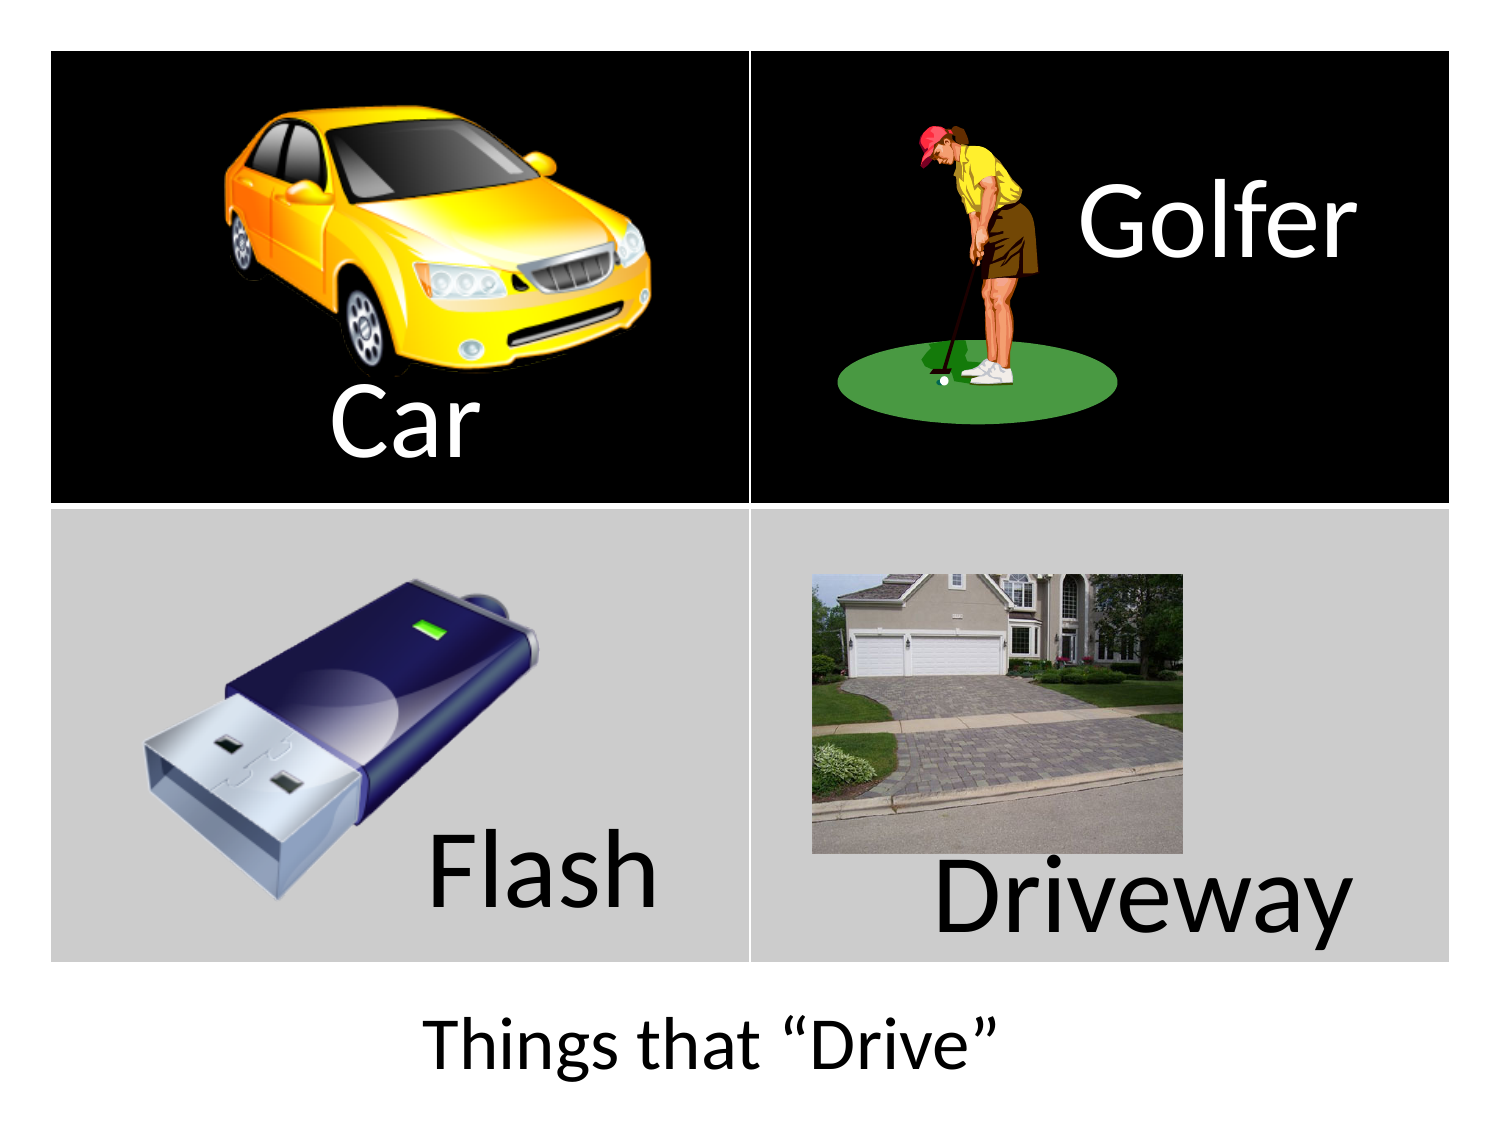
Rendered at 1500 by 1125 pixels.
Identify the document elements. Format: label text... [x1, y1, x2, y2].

picture [837, 124, 1118, 425]
picture [812, 574, 1183, 854]
picture [212, 0, 663, 451]
text_box Golfer [1122, 137, 1463, 288]
table_header [51, 51, 749, 503]
picture [112, 512, 563, 963]
table_cell [751, 509, 1449, 962]
text_box Things that “Drive” [112, 987, 1313, 1093]
text_box Driveway [862, 812, 1425, 963]
table_header [751, 51, 1449, 503]
text_box Car [125, 337, 688, 488]
table_cell [51, 509, 749, 962]
text_box Flash [566, 787, 825, 938]
